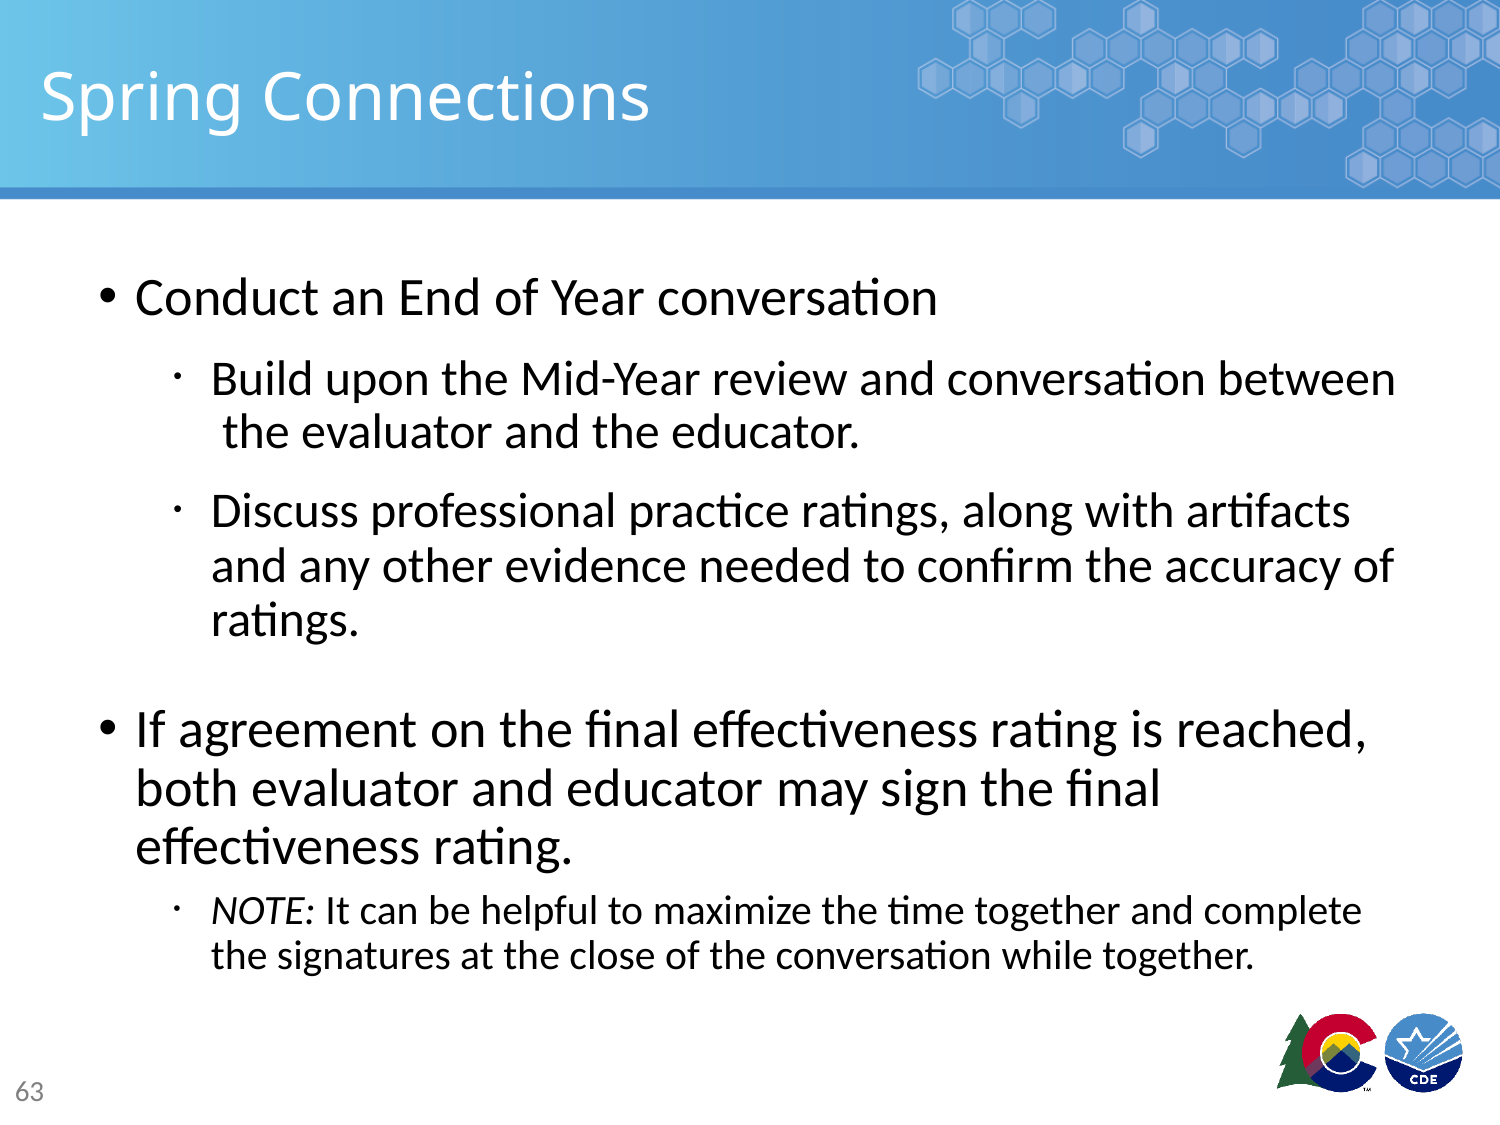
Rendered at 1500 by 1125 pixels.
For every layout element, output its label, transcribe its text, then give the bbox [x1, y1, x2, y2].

slide_number 63 [0, 1065, 338, 1125]
picture [1275, 1012, 1463, 1093]
picture [0, 0, 1500, 200]
title Spring Connections [40, 62, 726, 166]
list Conduct an End of Year conversation Build upon the Mid-Year review and conversation between the evaluator and the educator. Discuss professional practice ratings, along with artifacts and any other evidence needed to confirm the accuracy of ratings. If agreement on the final effectiveness rating is reached, both evaluator and educator may sign the final effectiveness rating. NOTE: It can be helpful to maximize the time together and complete the signatures at the close of the conversation while together. [98, 268, 1402, 1063]
